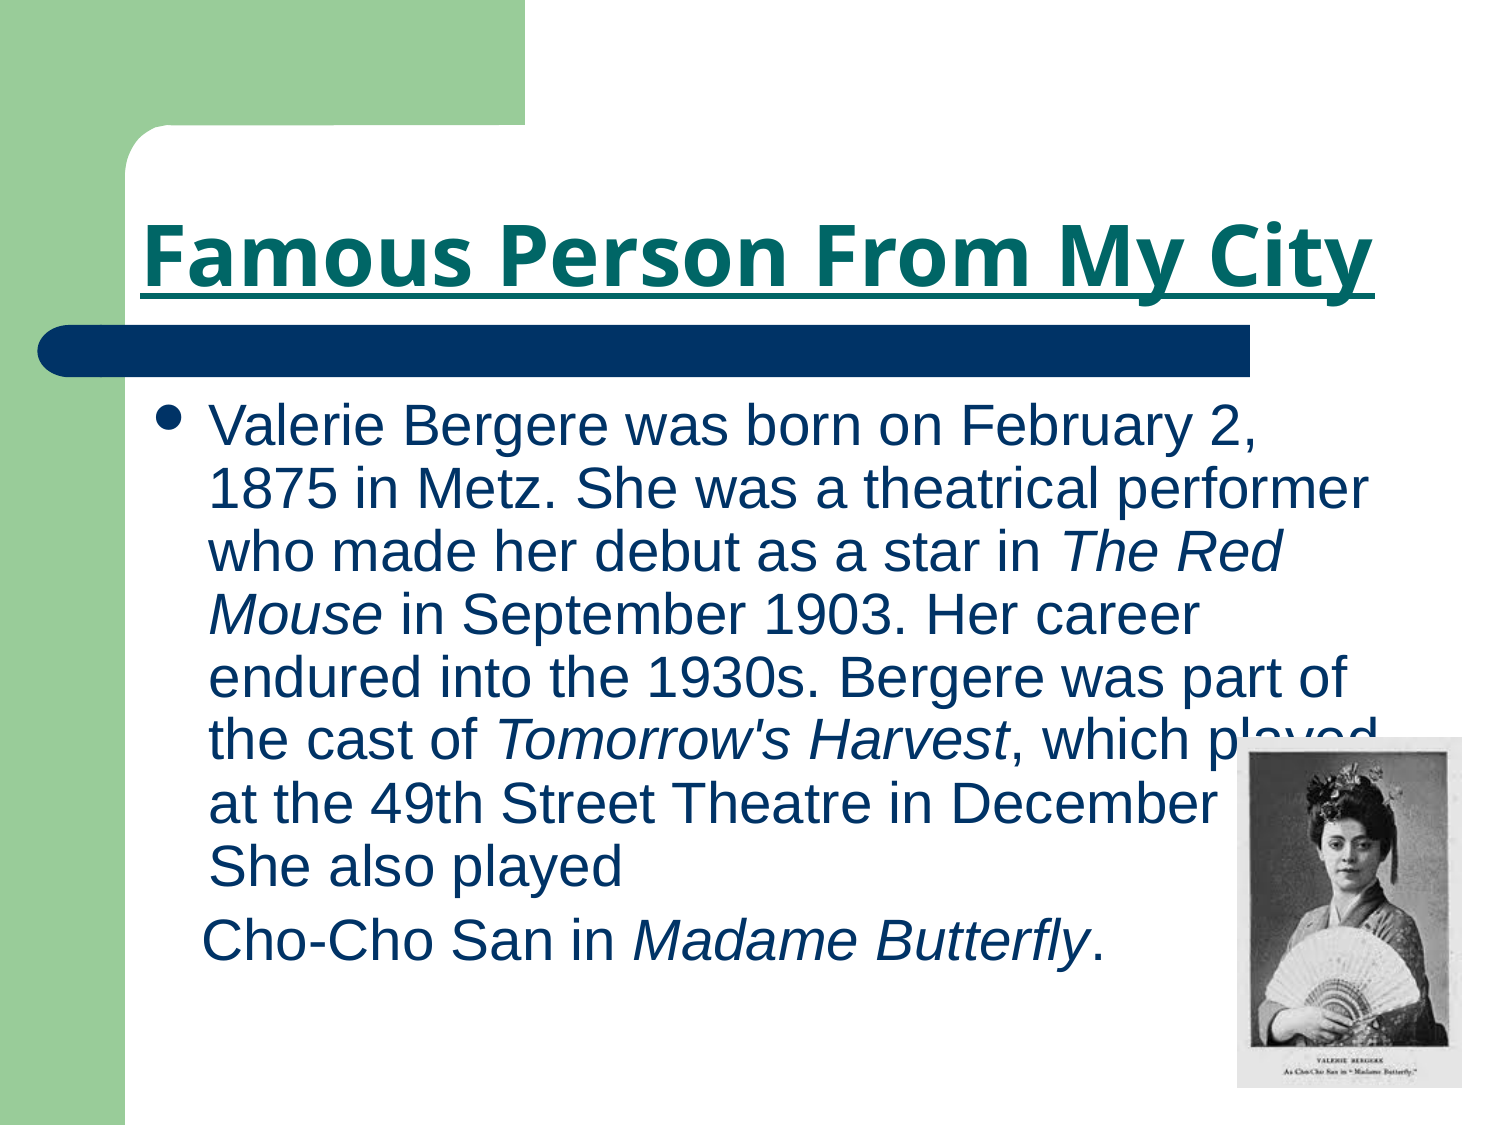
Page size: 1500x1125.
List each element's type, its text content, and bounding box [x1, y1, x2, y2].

title Famous Person From My City [124, 124, 1426, 313]
list Valerie Bergere was born on February 2, 1875 in Metz. She was a theatrical performer who made her debut as a star in The Red Mouse in September 1903. Her career endured into the 1930s. Bergere was part of the cast of Tomorrow's Harvest, which played at the 49th Street Theatre in December 1934. She also played Cho-Cho San in Madame Butterfly. [137, 387, 1400, 999]
picture [1237, 737, 1462, 1088]
